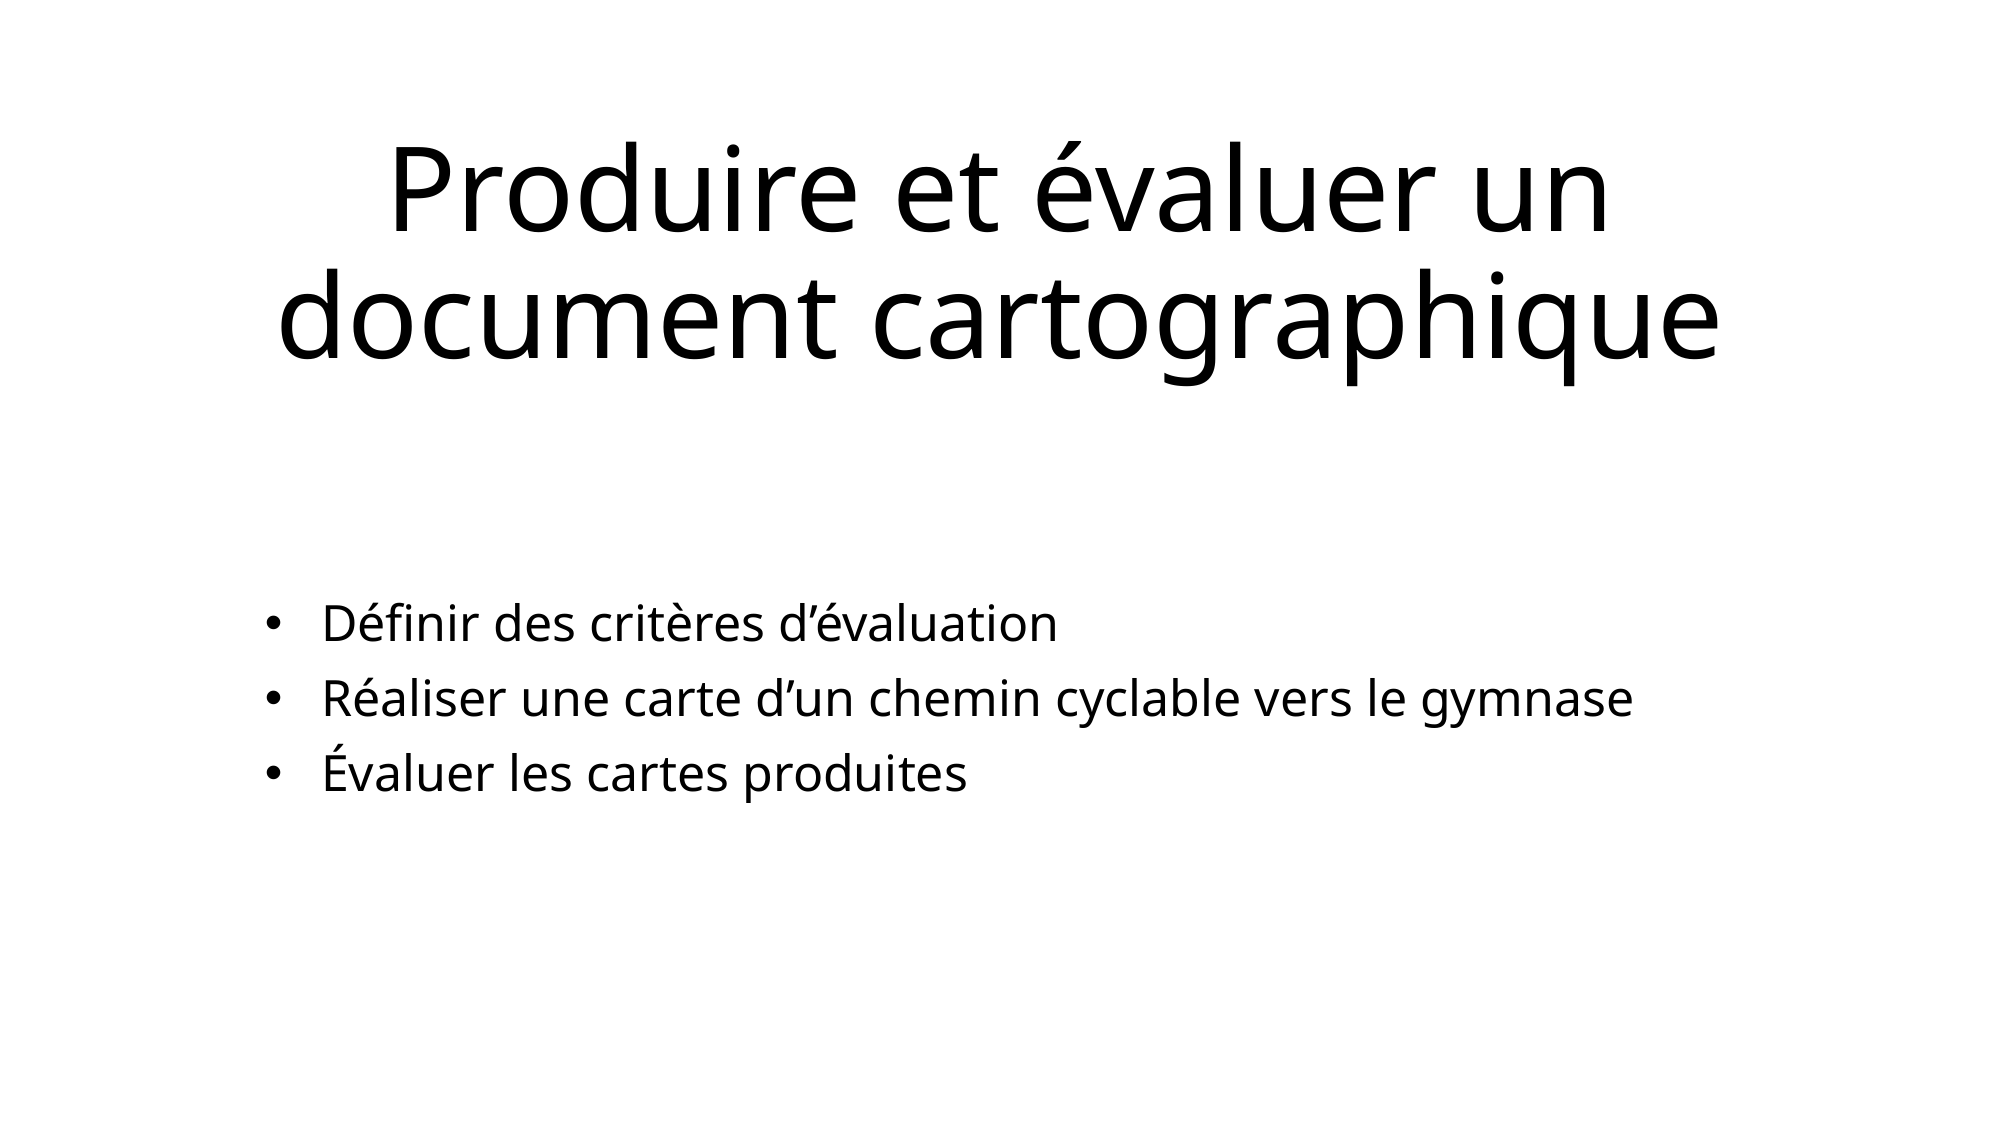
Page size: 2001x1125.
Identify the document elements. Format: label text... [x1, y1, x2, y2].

subtitle Définir des critères d’évaluation Réaliser une carte d’un chemin cyclable vers le gymnase Évaluer les cartes produites [249, 590, 1750, 863]
title Produire et évaluer un document cartographique [249, 0, 1750, 392]
